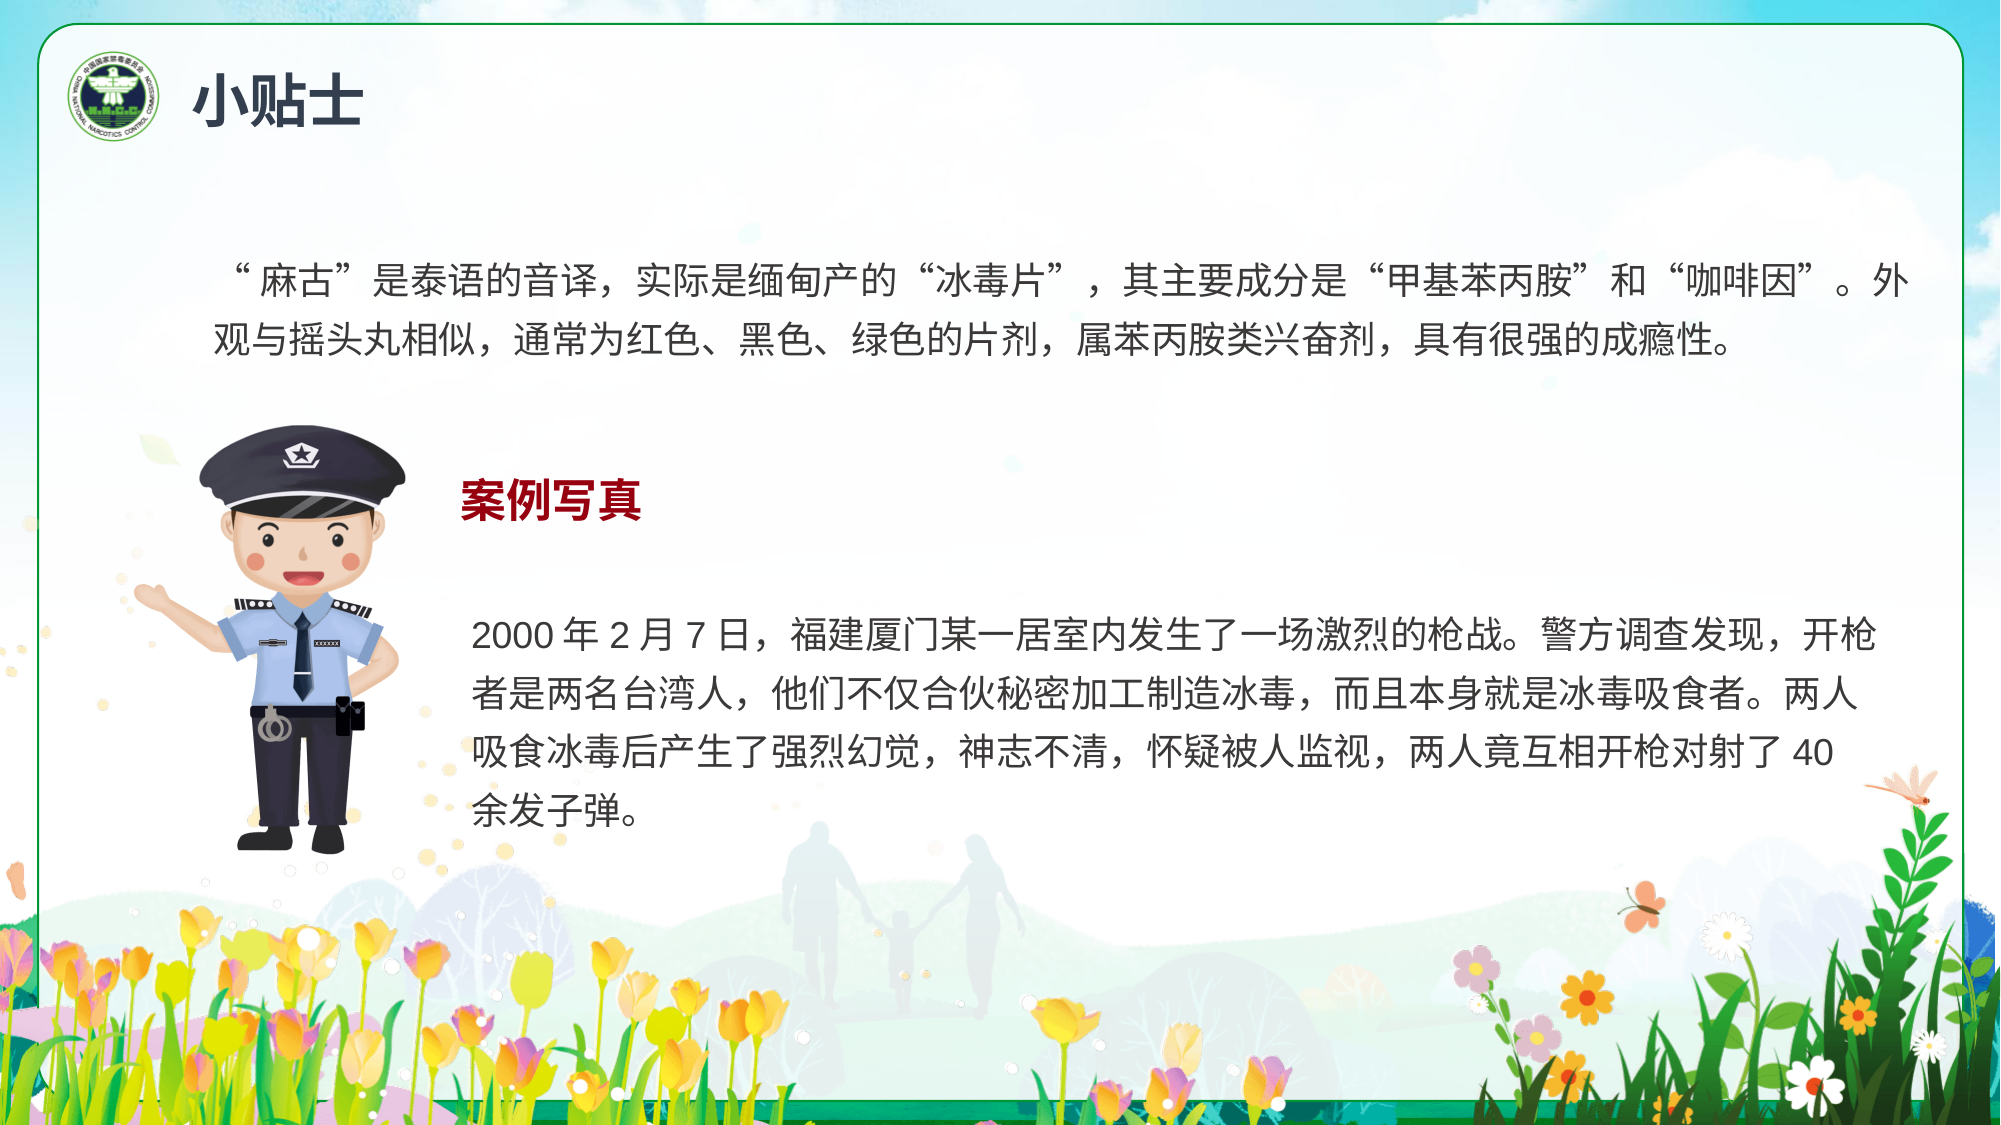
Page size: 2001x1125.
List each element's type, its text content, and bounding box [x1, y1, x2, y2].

text_box 案例写真 [474, 463, 659, 534]
text_box “麻古”是泰语的音译，实际是缅甸产的“冰毒片”，其主要成分是“甲基苯丙胺”和“咖啡因”。外观与摇头丸相似，通常为红色、黑色、绿色的片剂，属苯丙胺类兴奋剂，具有很强的成瘾性。 [198, 236, 1954, 454]
text_box 2000年2月7日，福建厦门某一居室内发生了一场激烈的枪战。警方调查发现，开枪者是两名台湾人，他们不仅合伙秘密加工制造冰毒，而且本身就是冰毒吸食者。两人吸食冰毒后产生了强烈幻觉，神志不清，怀疑被人监视，两人竟互相开枪对射了40余发子弹。 [456, 590, 1895, 970]
text_box 小贴士 [176, 56, 1109, 143]
picture [0, 0, 2001, 1125]
